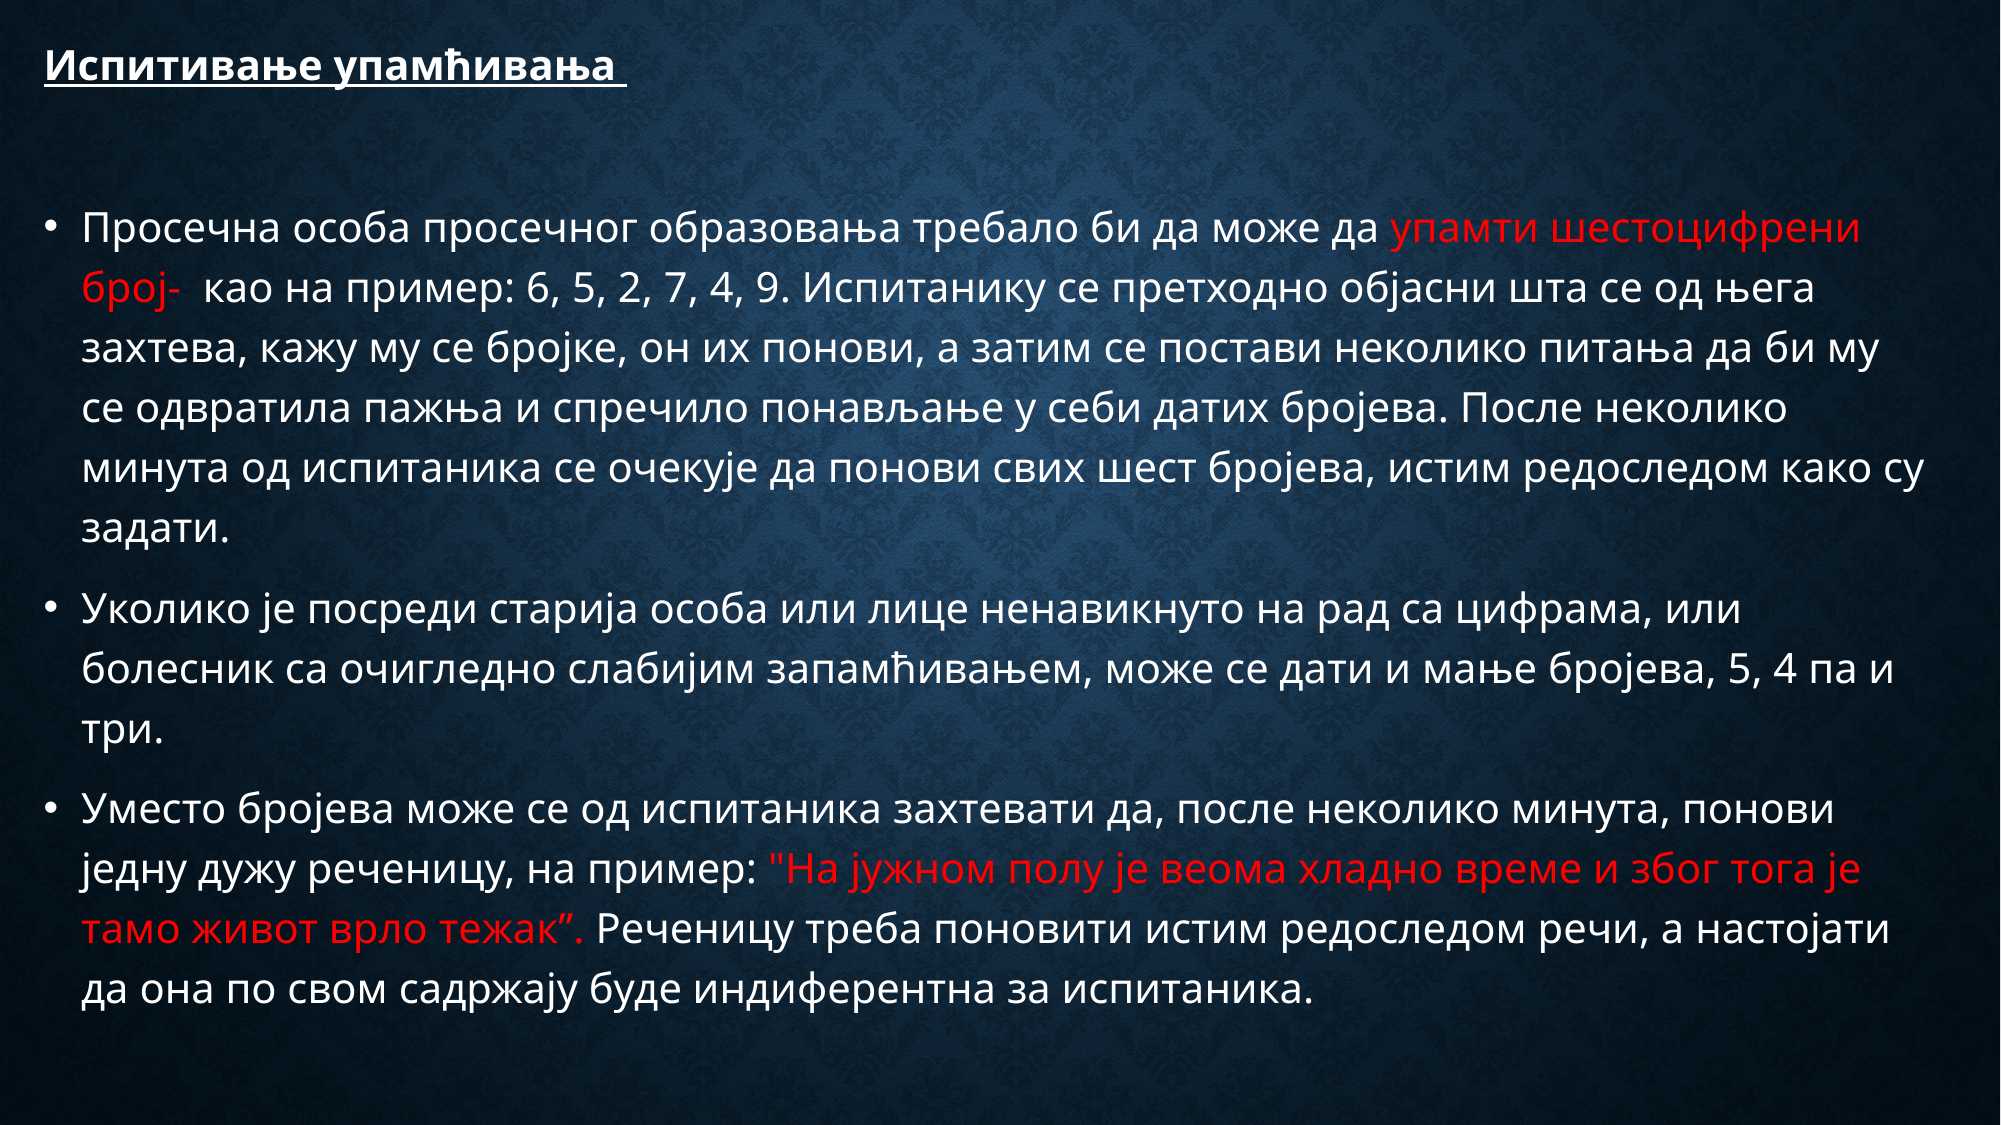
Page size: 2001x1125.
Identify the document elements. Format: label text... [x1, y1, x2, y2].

list Испитивање упамћивања Просечна особа просечног образовања требало би да може да упамти шестоцифрени број- као на пример: 6, 5, 2, 7, 4, 9. Испитанику се претходно објасни шта се од њега захтева, кажу му се бројке, он их понови, а затим се постави неколико питања да би му се одвратила пажња и спречило понављање у себи датих бројева. После неколико минута од испитаника се очекује да понови свих шест бројева, истим редоследом како су задати. Уколико је посреди старија особа или лице ненавикнуто на рад са цифрама, или болесник са очигледно слабијим запамћивањем, може се дати и мање бројева, 5, 4 па и три. Уместо бројева може се од испитаника захтевати да, после неколико минута, понови једну дужу реченицу, на пример: "На јужном полу је веома хладно време и због тога је тамо живот врло тежак”. Реченицу треба поновити истим редоследом речи, а настојати да она по свом садржају буде индиферентна за испитаника. [28, 21, 1943, 1091]
